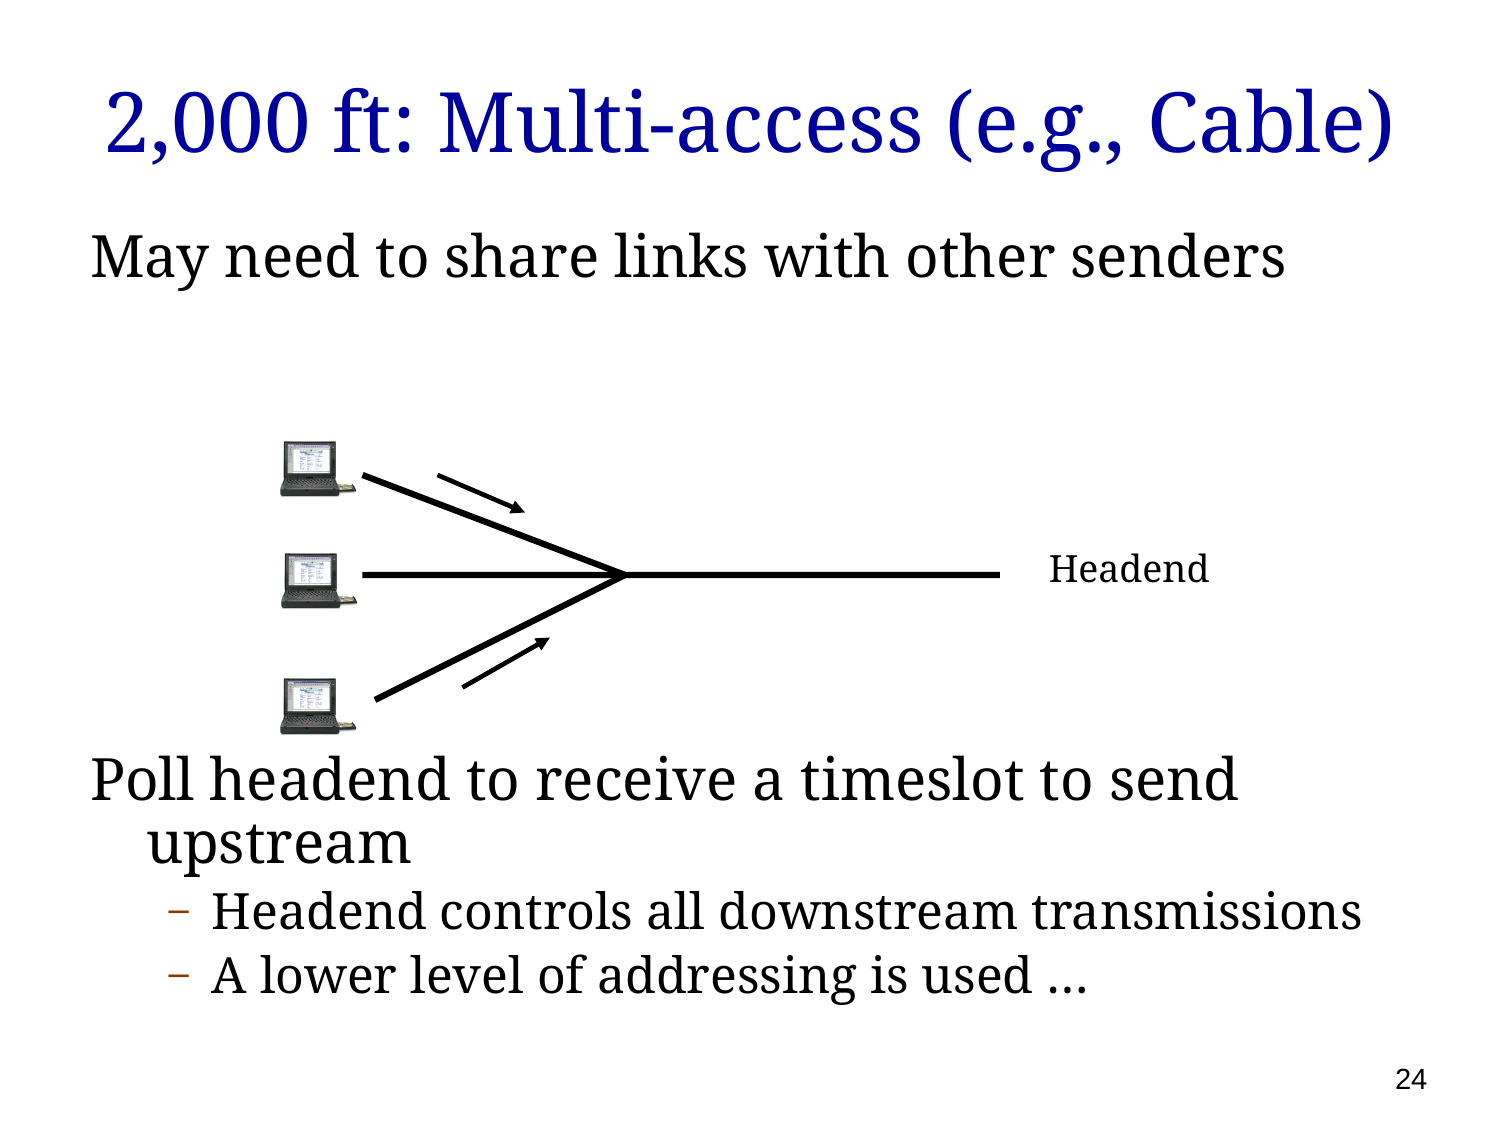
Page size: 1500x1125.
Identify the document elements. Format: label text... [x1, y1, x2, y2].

list May need to share links with other senders Poll headend to receive a timeslot to send upstream Headend controls all downstream transmissions A lower level of addressing is used … [74, 219, 1426, 963]
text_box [274, 674, 362, 739]
text_box [437, 474, 526, 514]
text_box [462, 637, 550, 688]
title 2,000 ft: Multi-access (e.g., Cable) [74, 47, 1426, 191]
text_box Headend [1033, 537, 1225, 598]
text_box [275, 549, 363, 613]
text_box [274, 437, 362, 501]
slide_number 24 [1092, 1024, 1443, 1103]
